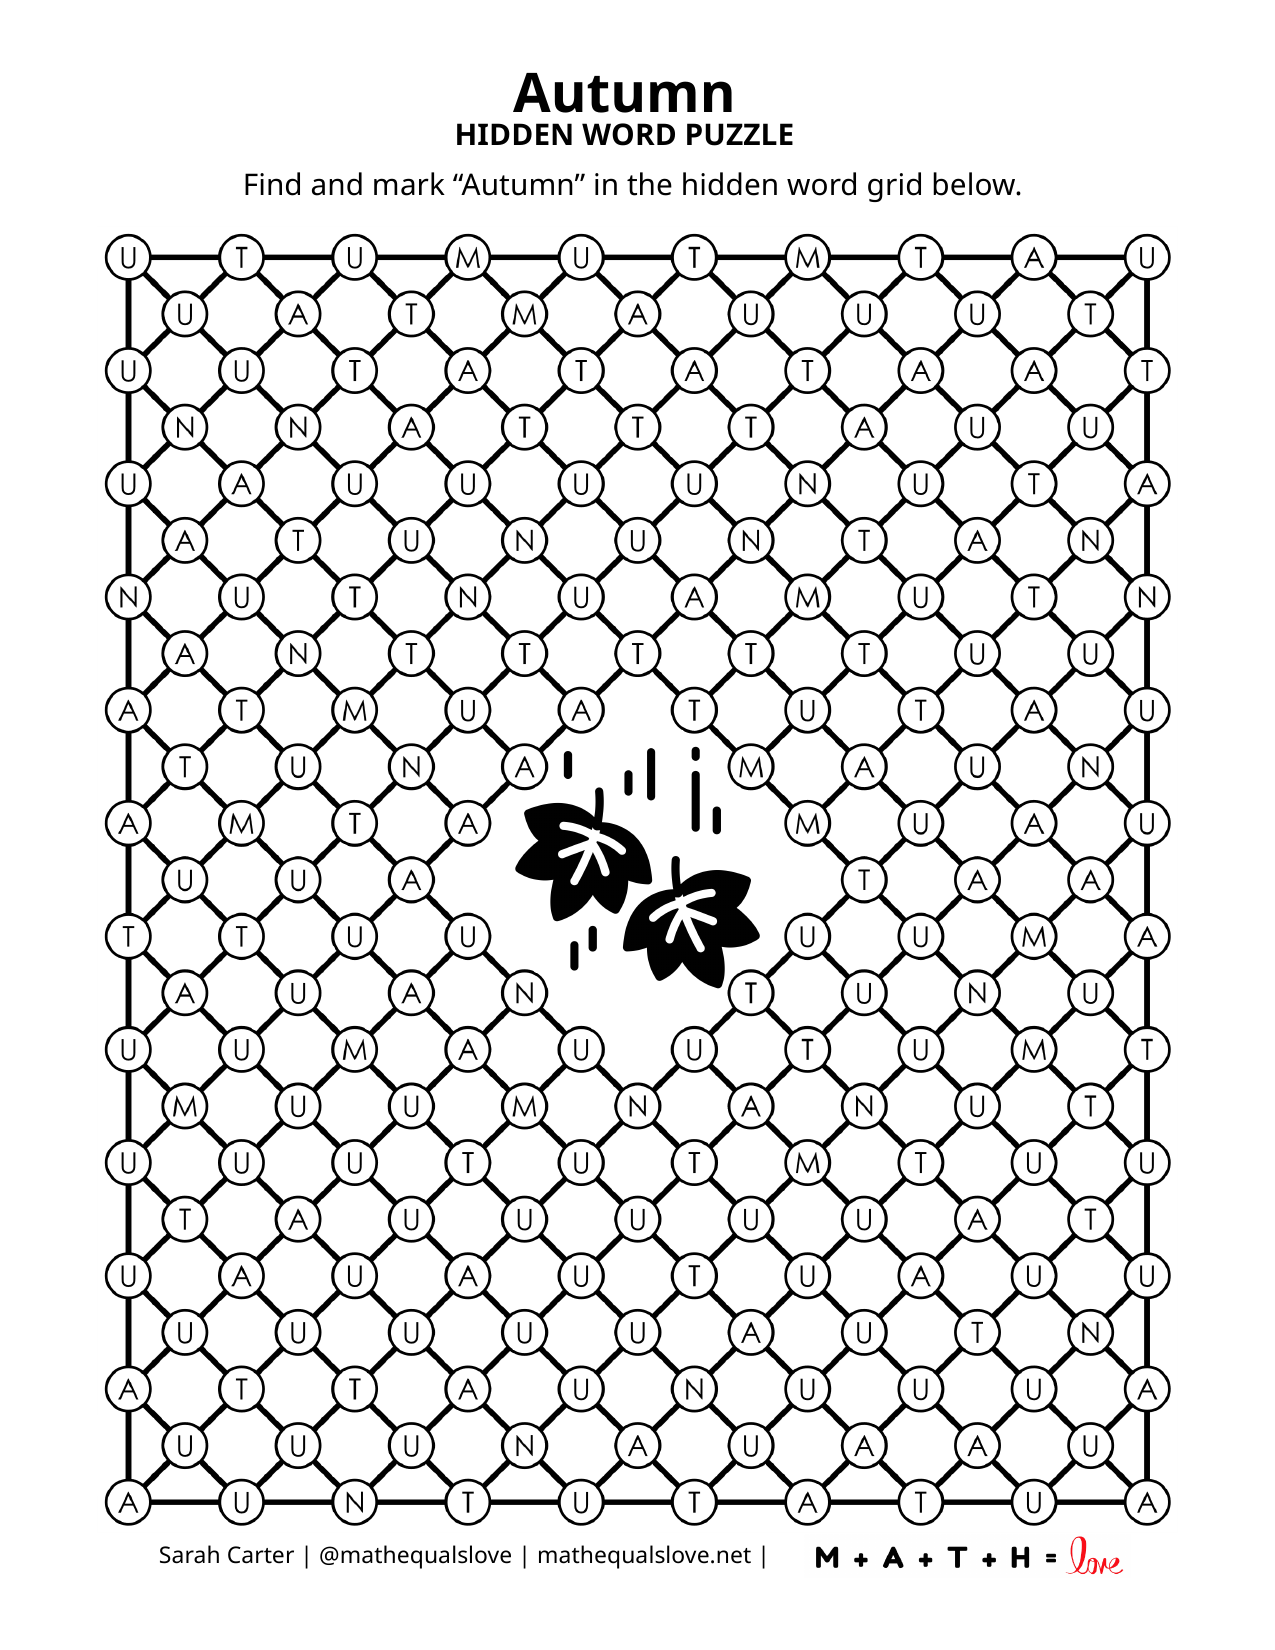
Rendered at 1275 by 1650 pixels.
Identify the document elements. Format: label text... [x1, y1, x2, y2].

text_box Find and mark “Autumn” in the hidden word grid below. [110, 158, 1165, 209]
picture [97, 226, 1178, 1533]
text_box HIDDEN WORD PUZZLE [319, 108, 930, 159]
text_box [143, 1533, 1132, 1579]
text_box Autumn [302, 57, 947, 124]
